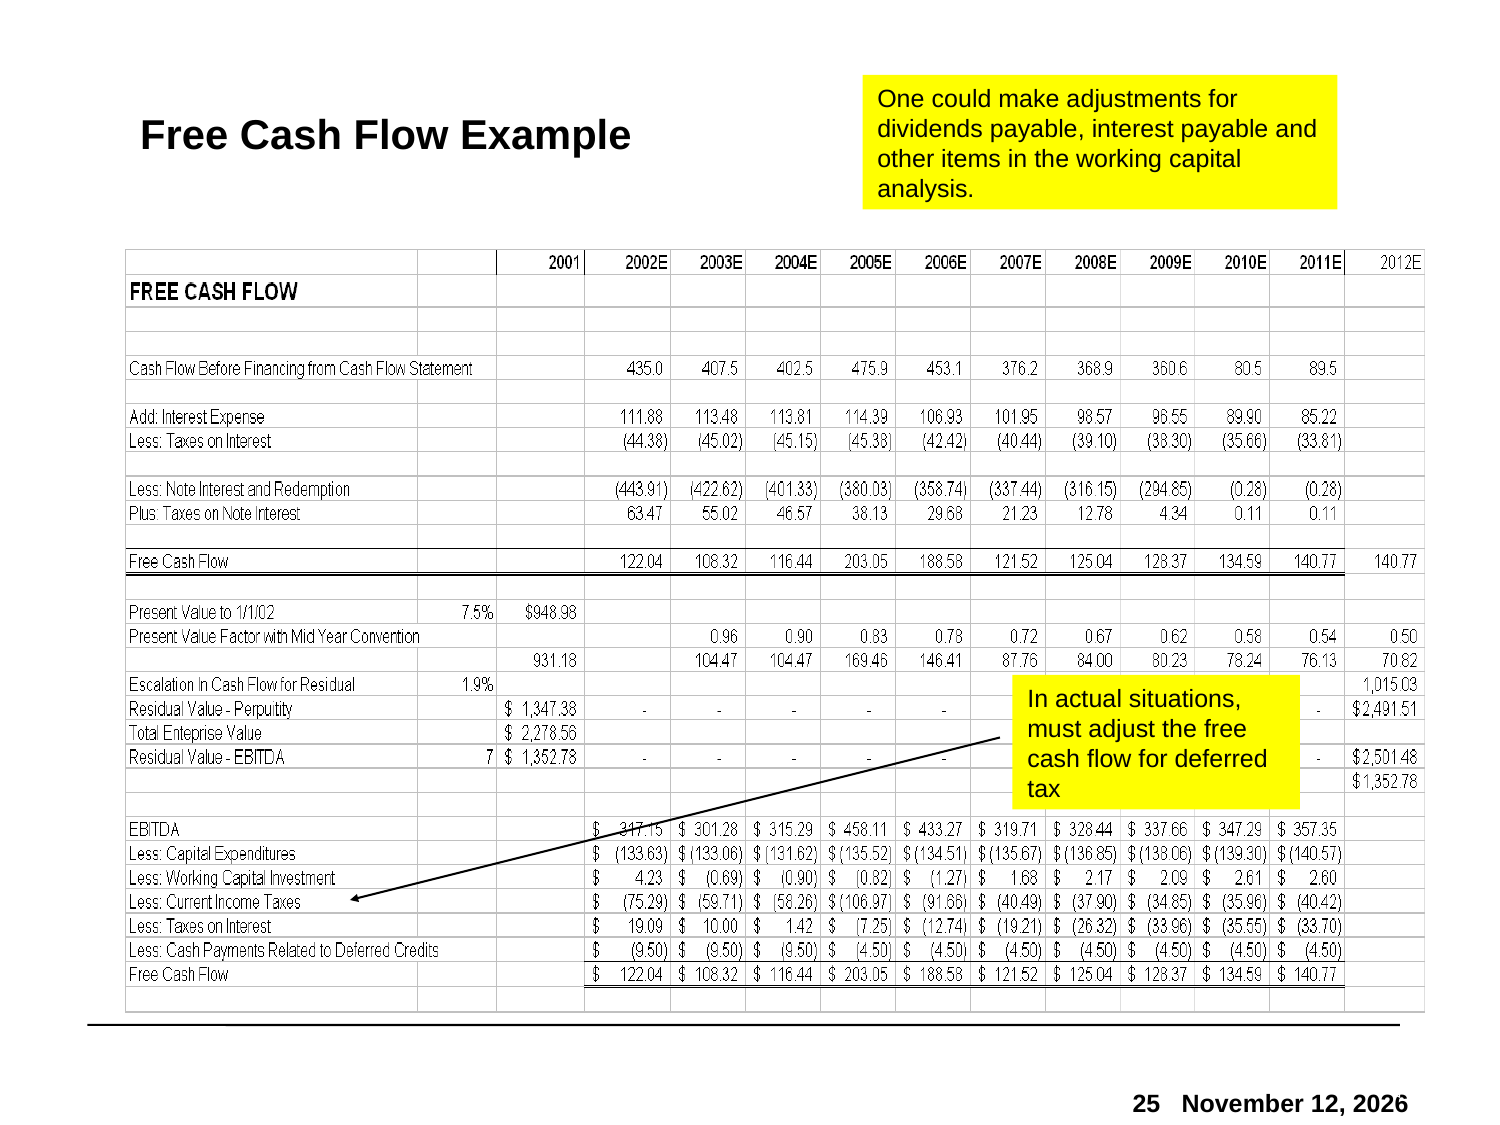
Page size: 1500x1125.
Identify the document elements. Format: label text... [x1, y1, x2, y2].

title Free Cash Flow Example [124, 99, 1401, 226]
text_box One could make adjustments for dividends payable, interest payable and other items in the working capital analysis. [862, 74, 1338, 210]
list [124, 249, 1426, 1013]
